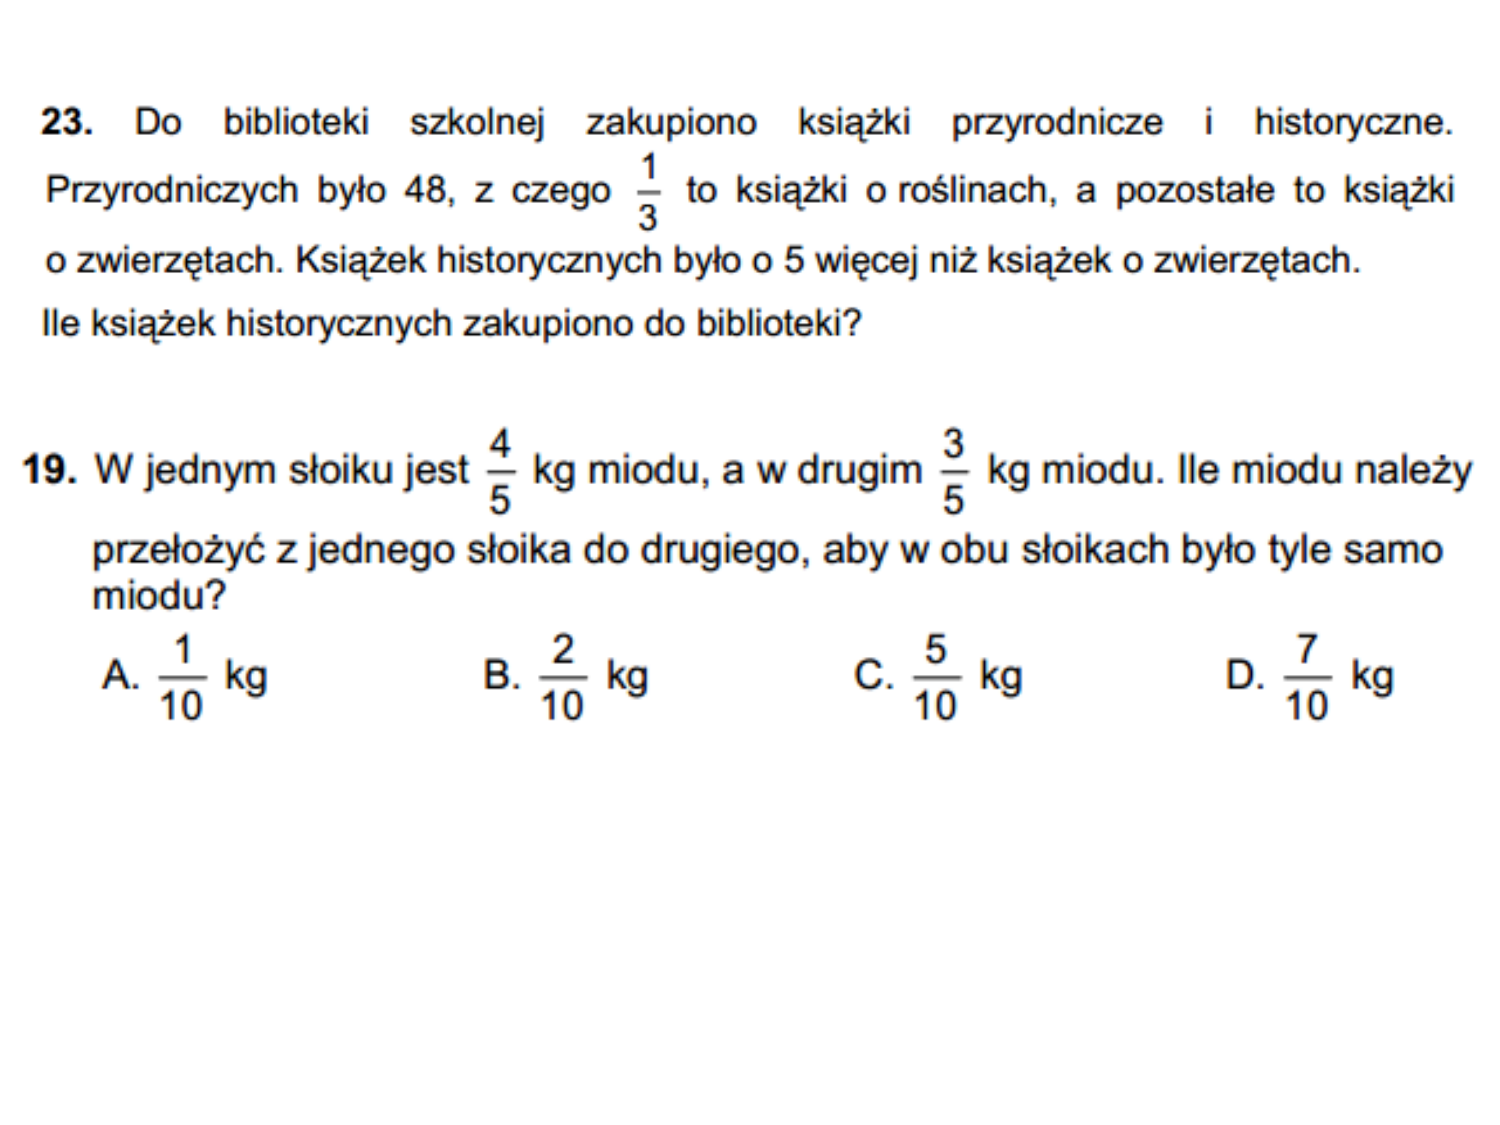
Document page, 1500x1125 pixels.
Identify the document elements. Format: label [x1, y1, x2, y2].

picture [8, 412, 1495, 764]
picture [0, 74, 1500, 362]
